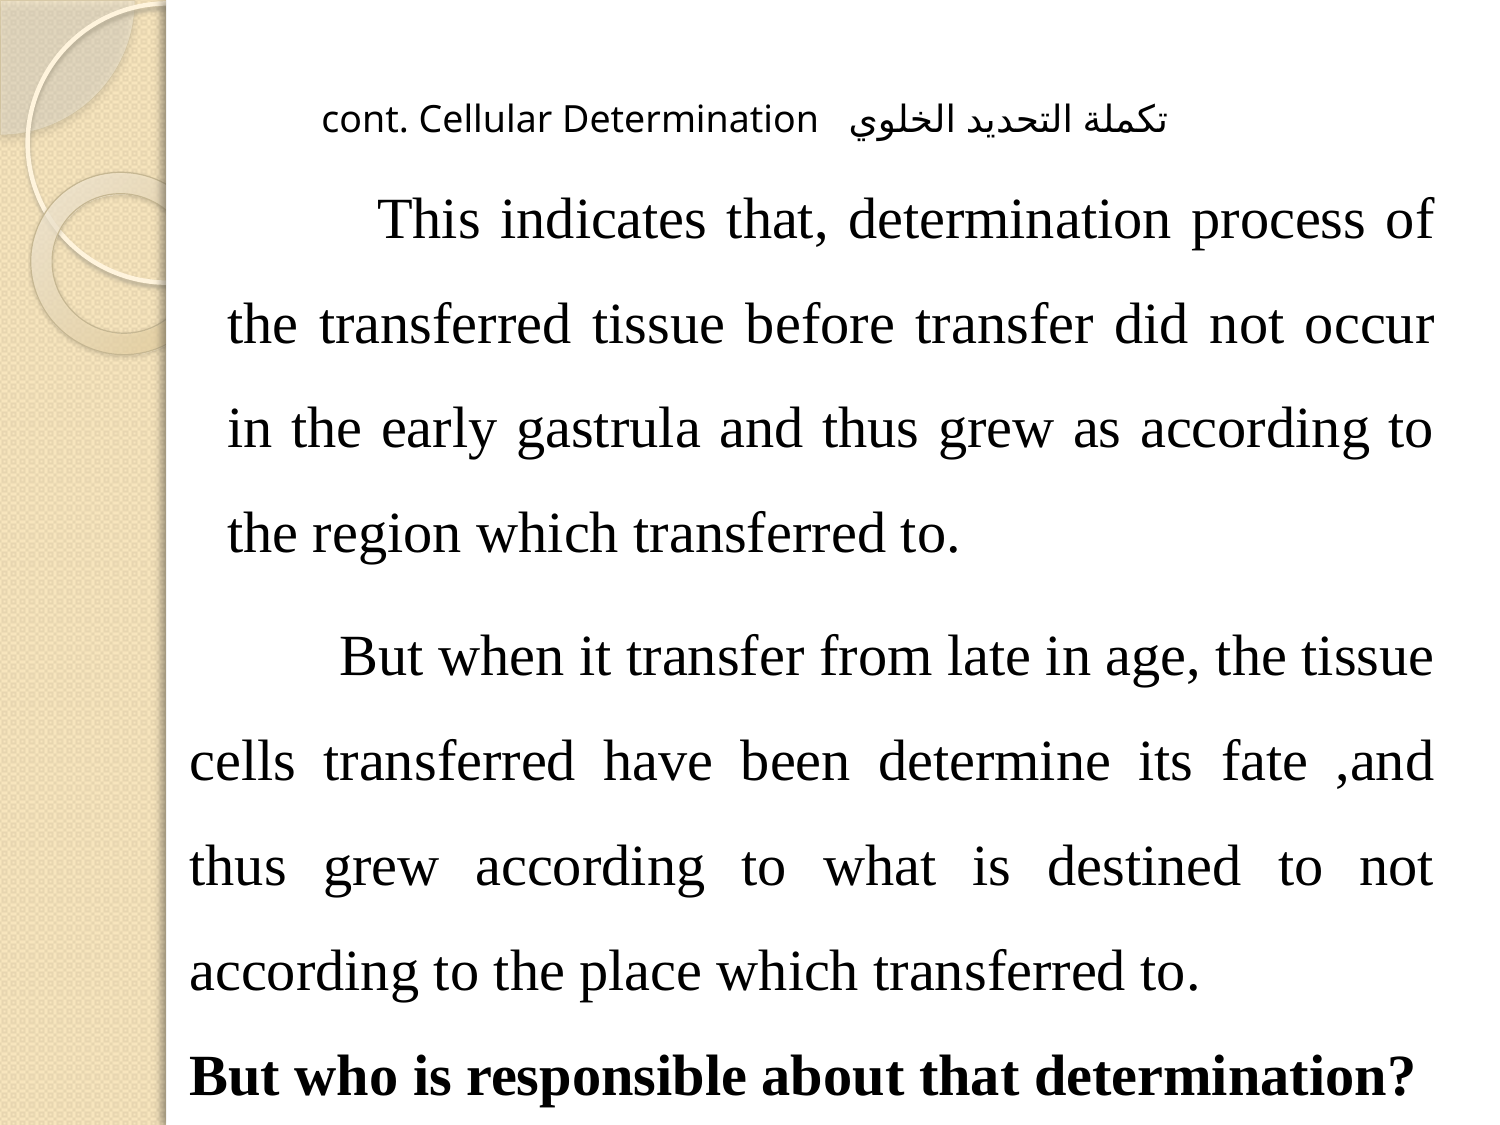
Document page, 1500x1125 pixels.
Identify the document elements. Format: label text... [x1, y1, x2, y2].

text_box This indicates that, determination process of the transferred tissue before transfer did not occur in the early gastrula and thus grew as according to the region which transferred to. [212, 137, 1450, 572]
text_box But when it transfer from late in age, the tissue cells transferred have been determine its fate ,and thus grew according to what is destined to not according to the place which transferred to. But who is responsible about that determination? [174, 575, 1450, 1115]
text_box cont. Cellular Determination تكملة التحديد الخلوي [306, 87, 1194, 148]
